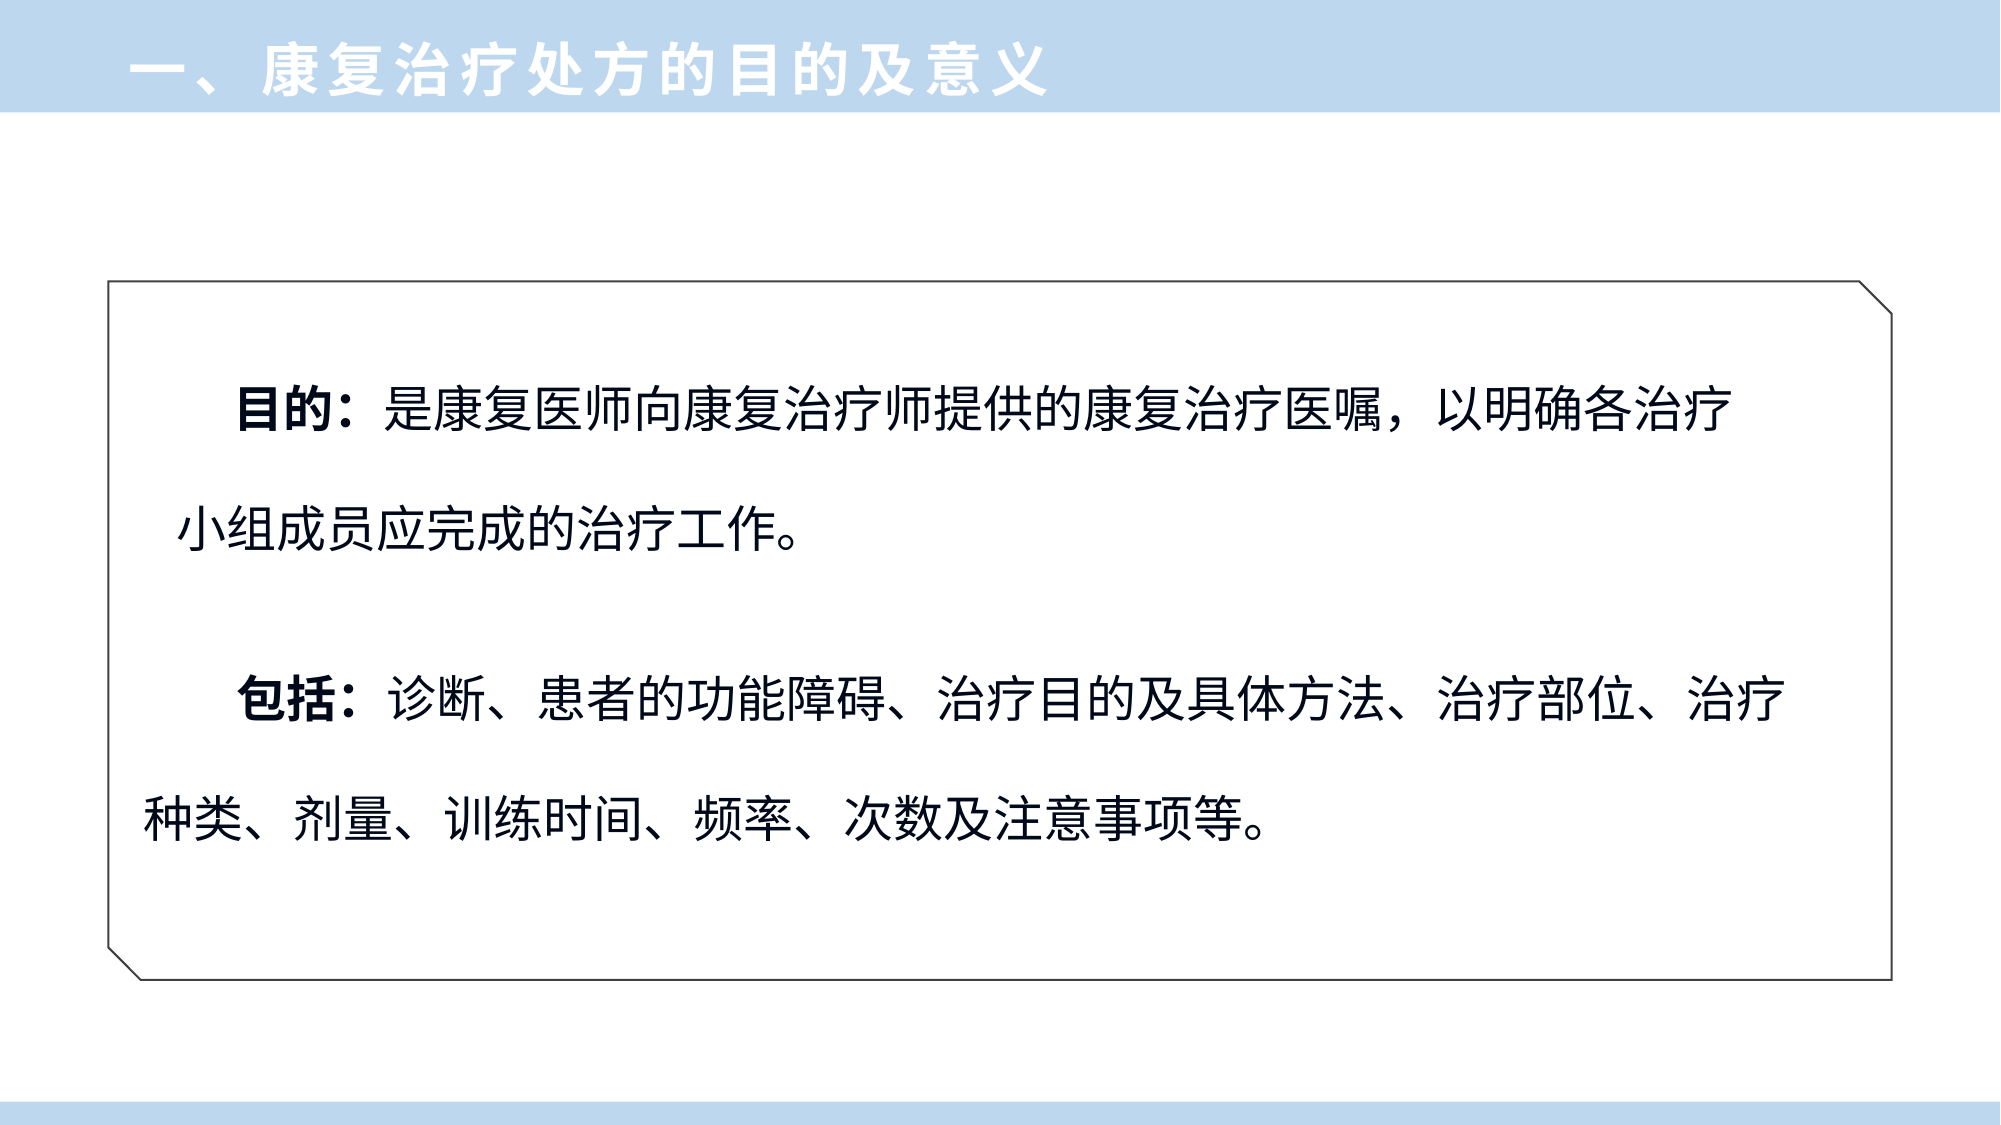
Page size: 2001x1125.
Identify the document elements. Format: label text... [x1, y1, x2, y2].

text_box 包括：诊断、患者的功能障碍、治疗目的及具体方法、治疗部位、治疗种类、剂量、训练时间、频率、次数及注意事项等。 [128, 600, 1833, 856]
text_box 一、康复治疗处方的目的及意义 [113, 25, 1065, 111]
text_box 目的：是康复医师向康复治疗师提供的康复治疗医嘱，以明确各治疗小组成员应完成的治疗工作。 [161, 310, 1793, 566]
text_box [107, 280, 1893, 981]
